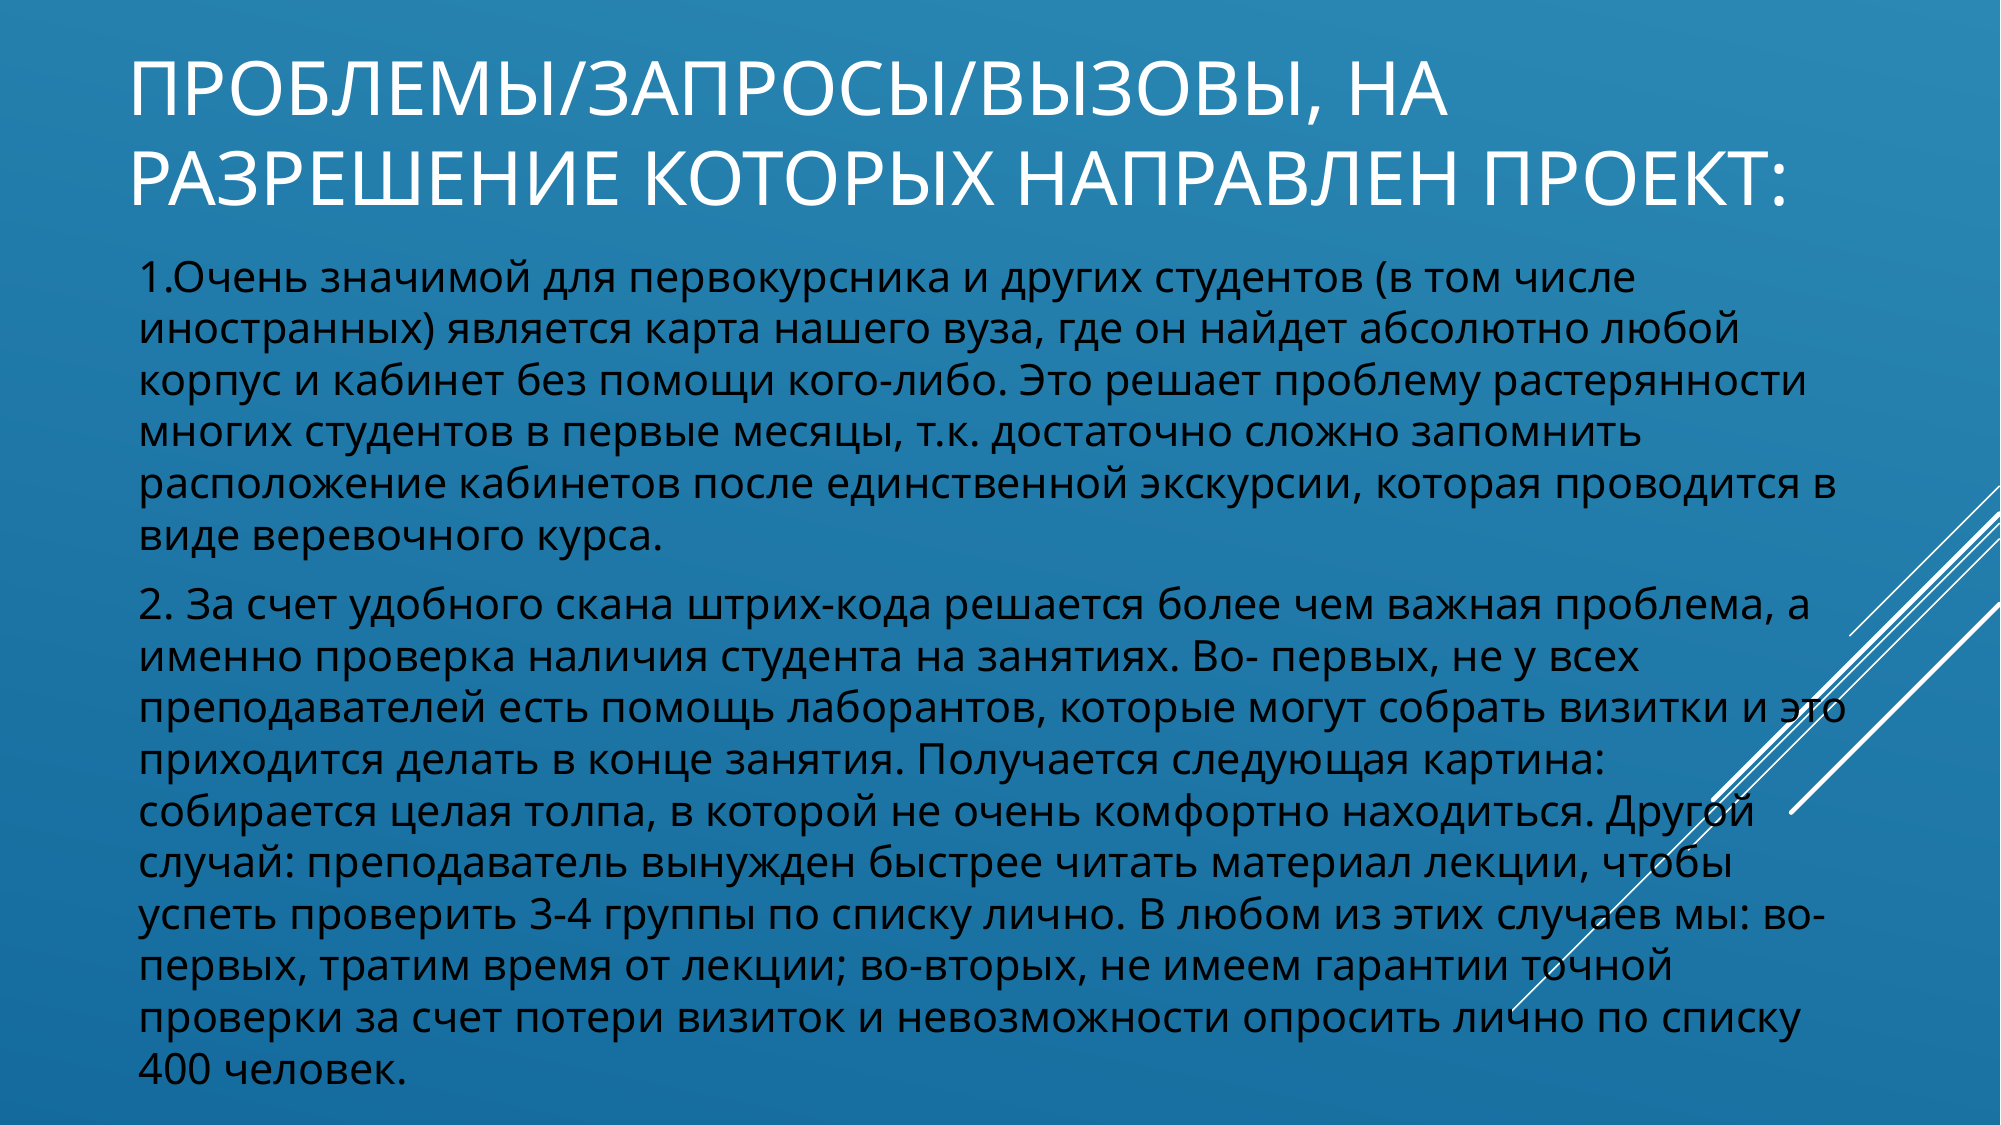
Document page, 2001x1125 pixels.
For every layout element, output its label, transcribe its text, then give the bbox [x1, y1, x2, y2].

title Проблемы/запросы/вызовы, на разрешение которых направлен проект: [112, 13, 1966, 248]
list 1.Очень значимой для первокурсника и других студентов (в том числе иностранных) является карта нашего вуза, где он найдет абсолютно любой корпус и кабинет без помощи кого-либо. Это решает проблему растерянности многих студентов в первые месяцы, т.к. достаточно сложно запомнить расположение кабинетов после единственной экскурсии, которая проводится в виде веревочного курса. 2. За счет удобного скана штрих-кода решается более чем важная проблема, а именно проверка наличия студента на занятиях. Во- первых, не у всех преподавателей есть помощь лаборантов, которые могут собрать визитки и это приходится делать в конце занятия. Получается следующая картина: собирается целая толпа, в которой не очень комфортно находиться. Другой случай: преподаватель вынужден быстрее читать материал лекции, чтобы успеть проверить 3-4 группы по списку лично. В любом из этих случаев мы: во-первых, тратим время от лекции; во-вторых, не имеем гарантии точной проверки за счет потери визиток и невозможности опросить лично по списку 400 человек. [123, 241, 1872, 1107]
